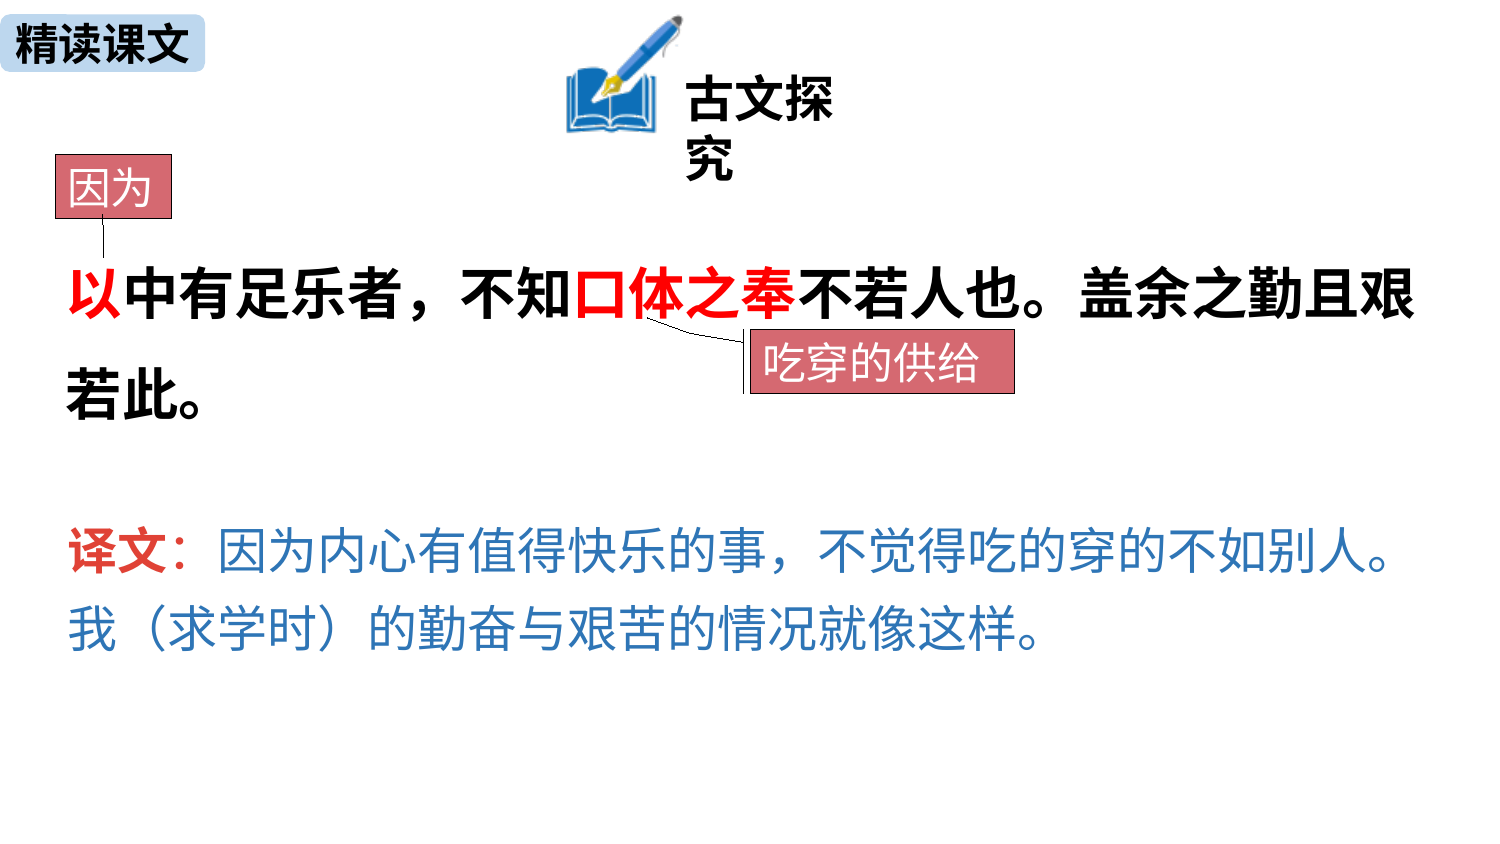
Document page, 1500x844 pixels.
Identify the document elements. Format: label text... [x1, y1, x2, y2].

text_box 以中有足乐者，不知口体之奉不若人也。盖余之勤且艰若此。 [54, 219, 1437, 433]
text_box 因为 [55, 154, 172, 258]
text_box 译文：因为内心有值得快乐的事，不觉得吃的穿的不如别人。我（求学时）的勤奋与艰苦的情况就像这样。 [55, 495, 1436, 663]
text_box 吃穿的供给 [750, 329, 1015, 394]
text_box 古文探究 [689, 57, 900, 137]
picture [556, 12, 689, 141]
text_box 精读课文 [0, 13, 207, 73]
